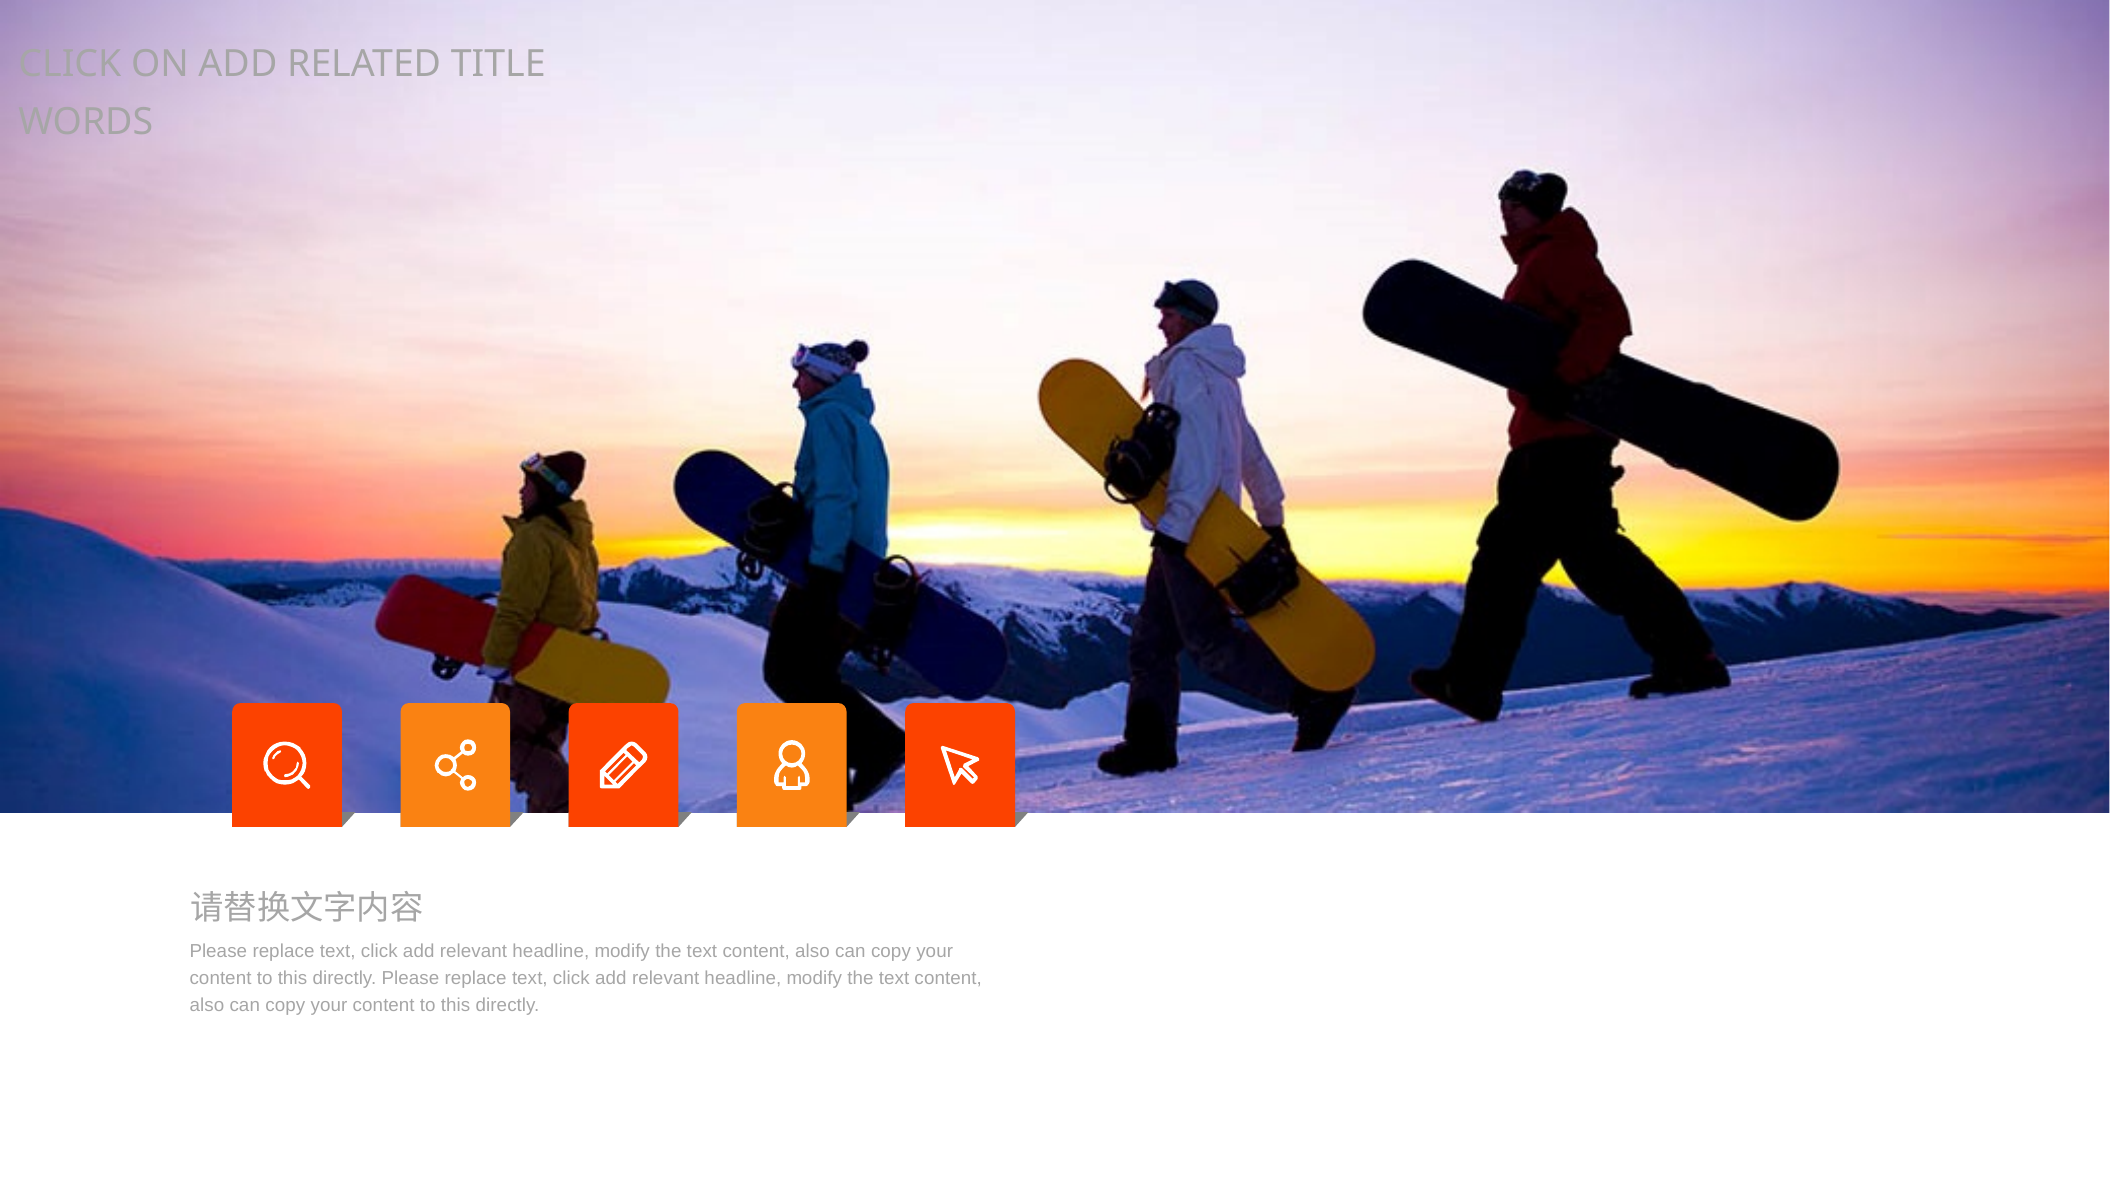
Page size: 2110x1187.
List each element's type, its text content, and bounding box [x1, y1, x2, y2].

text_box [774, 740, 810, 790]
text_box [679, 812, 692, 827]
text_box [736, 703, 847, 827]
text_box [940, 745, 980, 785]
text_box CLICK ON ADD RELATED TITLE WORDS [3, 18, 595, 150]
text_box [511, 812, 524, 826]
text_box Please replace text, click add relevant headline, modify the text content, also can copy your content to this directly. Please replace text, click add relevant headline, modify the text content, also can copy your content to this directly. [189, 933, 1016, 1015]
text_box [0, 0, 2110, 813]
text_box [847, 812, 860, 827]
text_box [263, 741, 311, 789]
text_box [1016, 812, 1029, 826]
text_box 请替换文字内容 [190, 886, 424, 927]
text_box [905, 703, 1016, 827]
text_box [342, 812, 356, 827]
text_box [232, 703, 342, 827]
text_box [434, 739, 477, 791]
text_box [400, 703, 511, 827]
text_box [568, 703, 679, 827]
text_box [599, 741, 648, 789]
